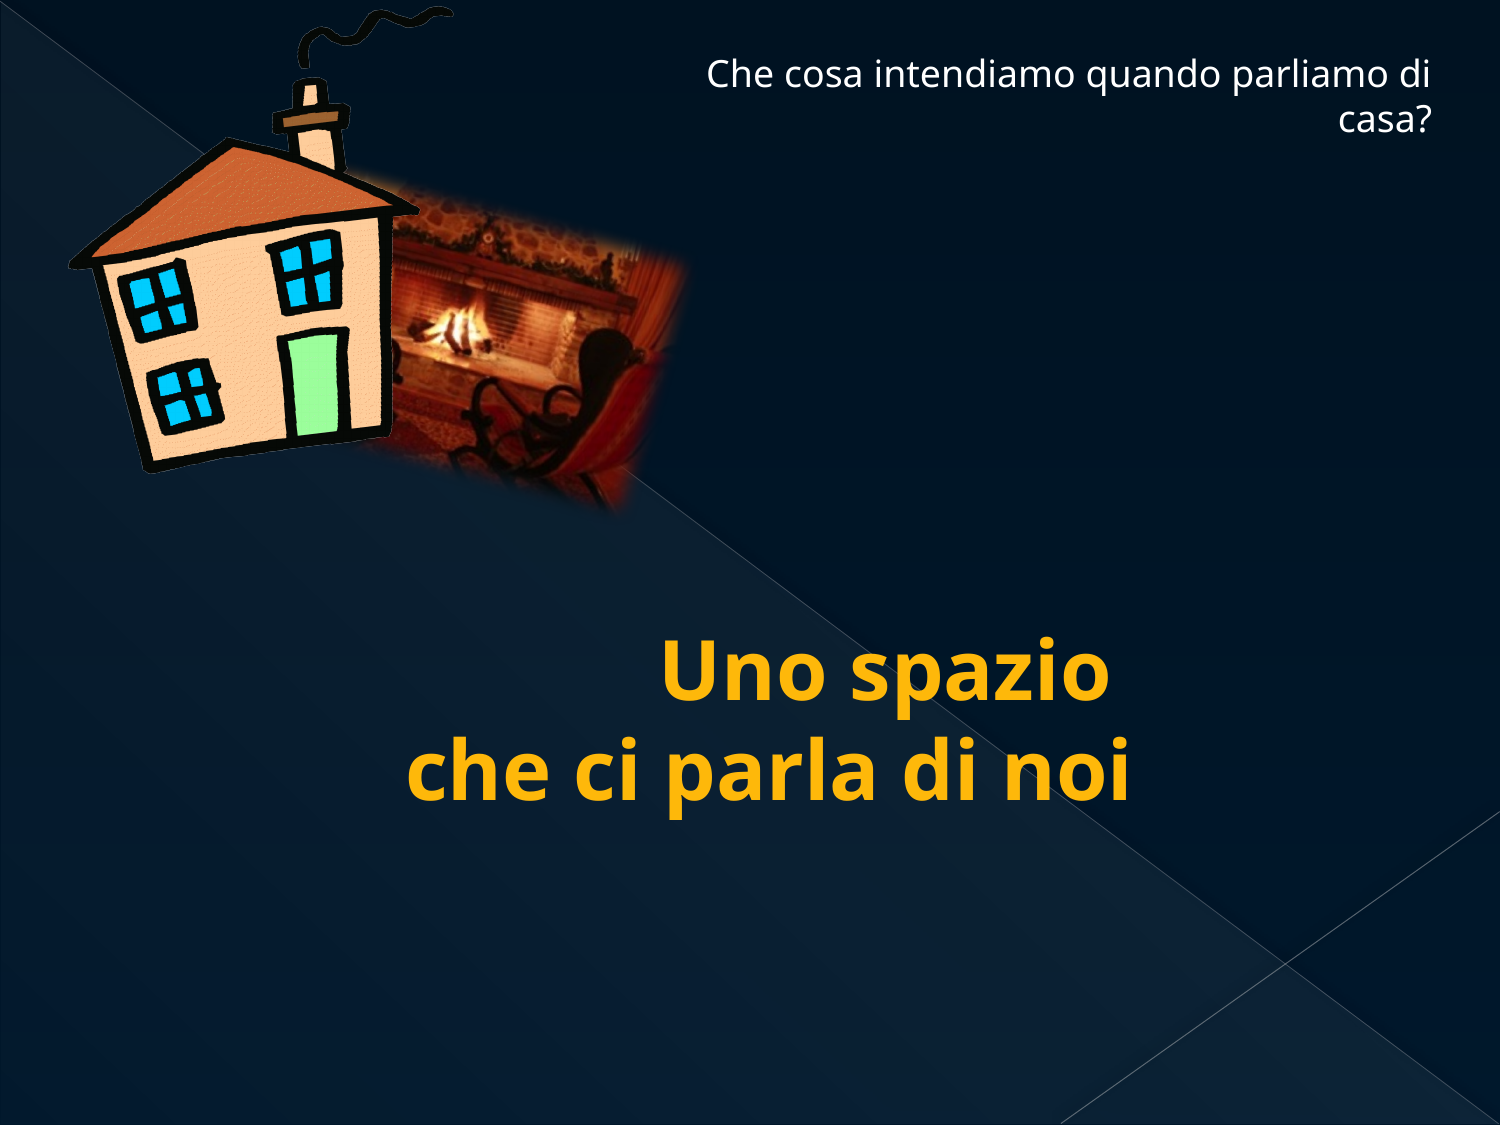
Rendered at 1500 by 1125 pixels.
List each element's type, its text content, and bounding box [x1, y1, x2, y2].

text_box Uno spazio che ci parla di noi [390, 609, 1149, 825]
text_box Che cosa intendiamo quando parliamo di casa? [655, 42, 1447, 148]
picture [42, 0, 690, 512]
